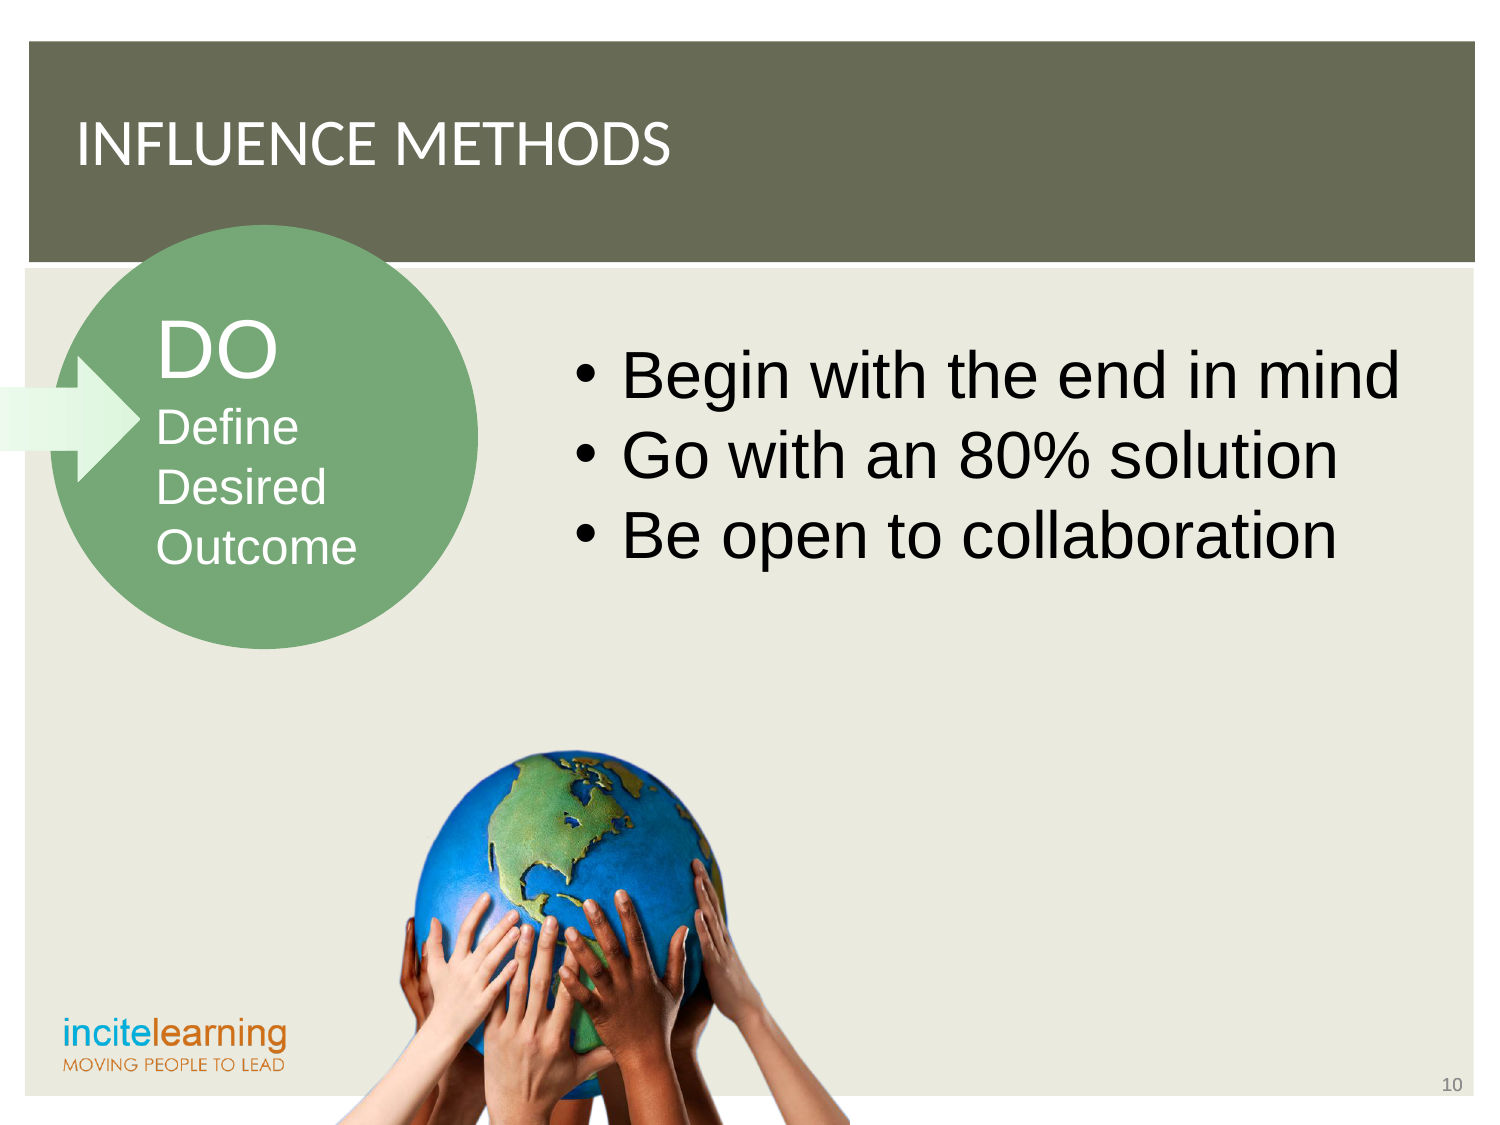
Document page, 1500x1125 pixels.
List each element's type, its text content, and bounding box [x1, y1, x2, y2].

text_box Begin with the end in mind Go with an 80% solution Be open to collaboration [559, 324, 1417, 580]
text_box DO Define Desired Outcome [140, 287, 527, 673]
text_box [48, 422, 140, 612]
text_box [54, 223, 418, 416]
title Influence Methods [60, 62, 1371, 216]
picture [62, 1012, 288, 1076]
text_box [0, 355, 142, 483]
picture [299, 715, 851, 1125]
